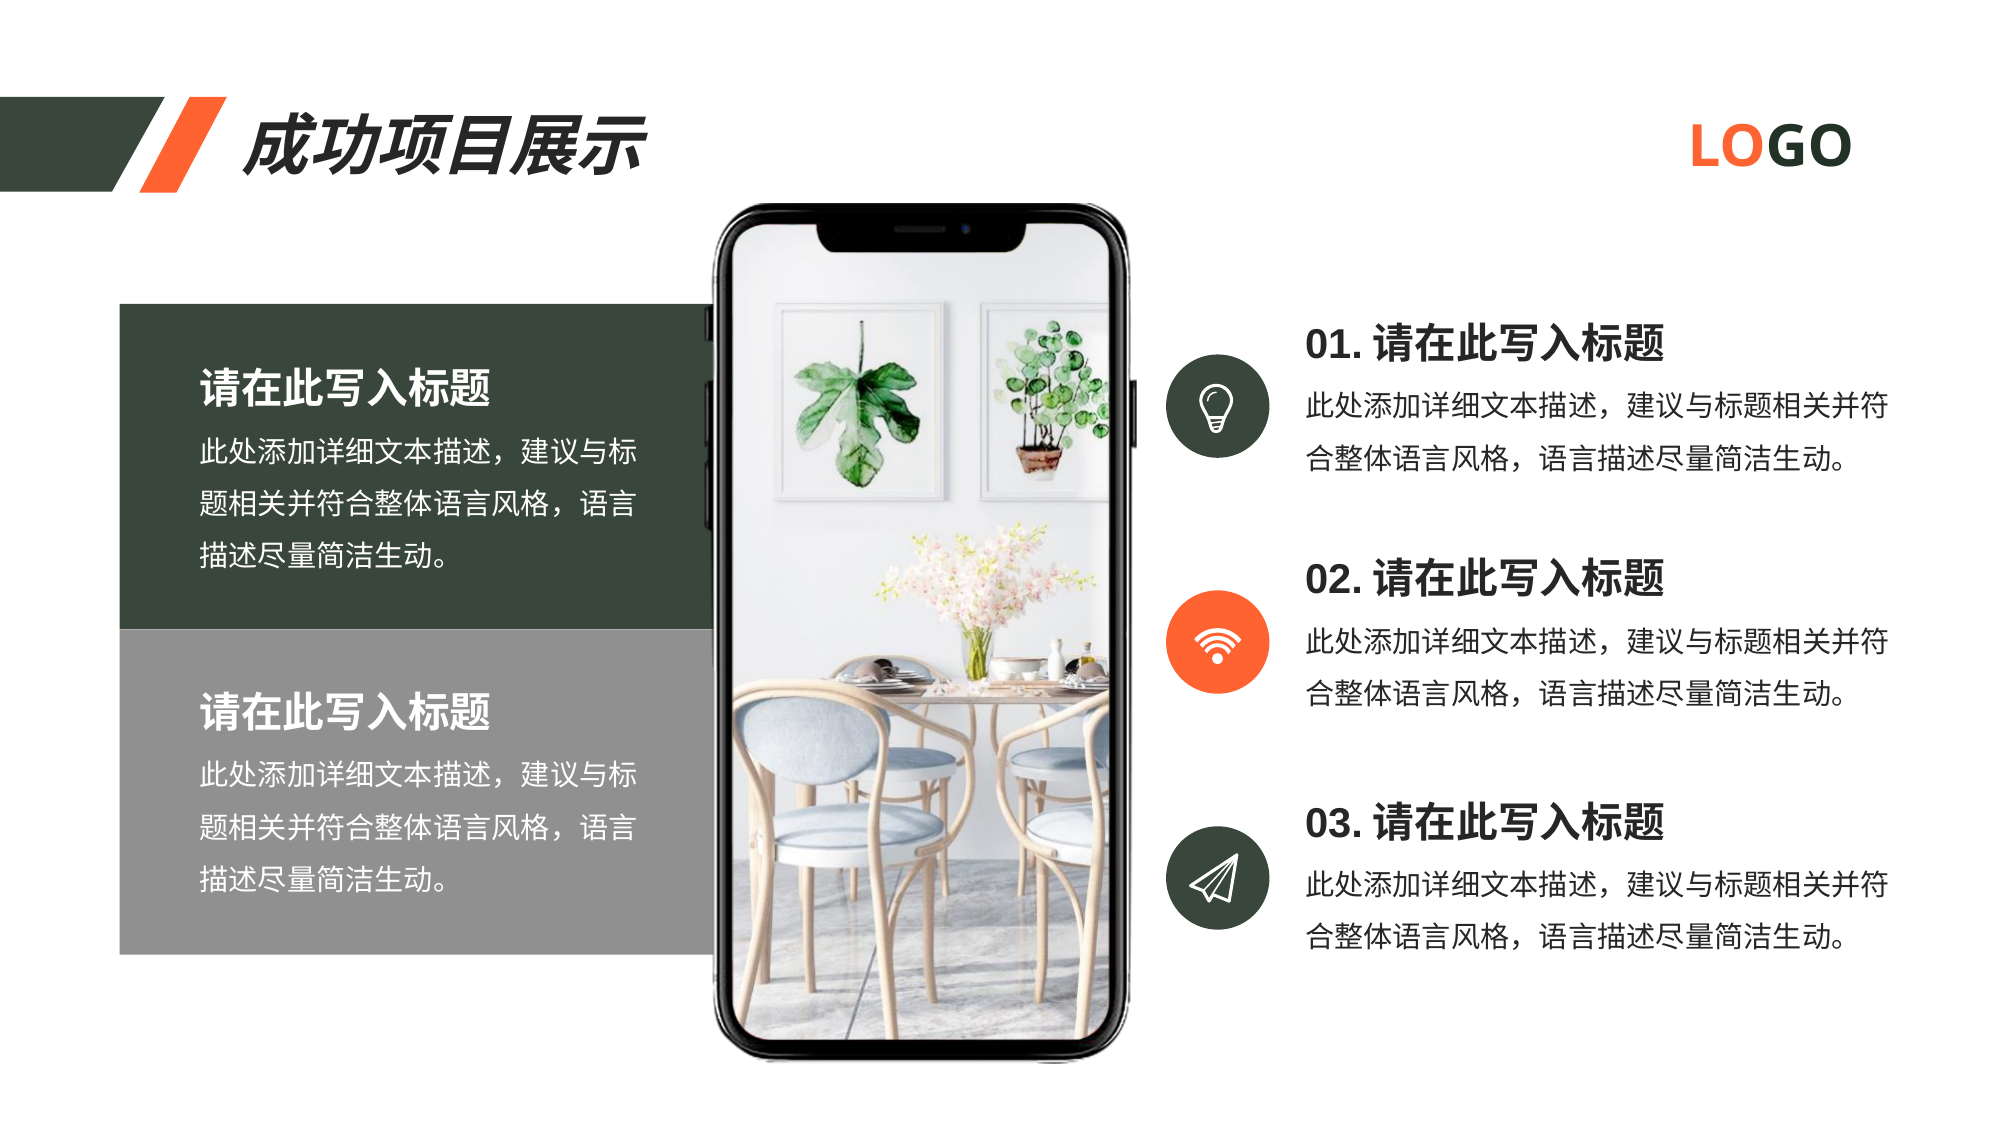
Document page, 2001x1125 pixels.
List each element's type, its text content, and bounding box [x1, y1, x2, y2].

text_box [184, 354, 658, 582]
text_box LOGO [1616, 100, 1926, 186]
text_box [184, 678, 658, 906]
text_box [0, 95, 657, 193]
text_box [119, 628, 635, 956]
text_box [1166, 309, 1924, 963]
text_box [635, 160, 1208, 1107]
text_box [119, 303, 635, 628]
